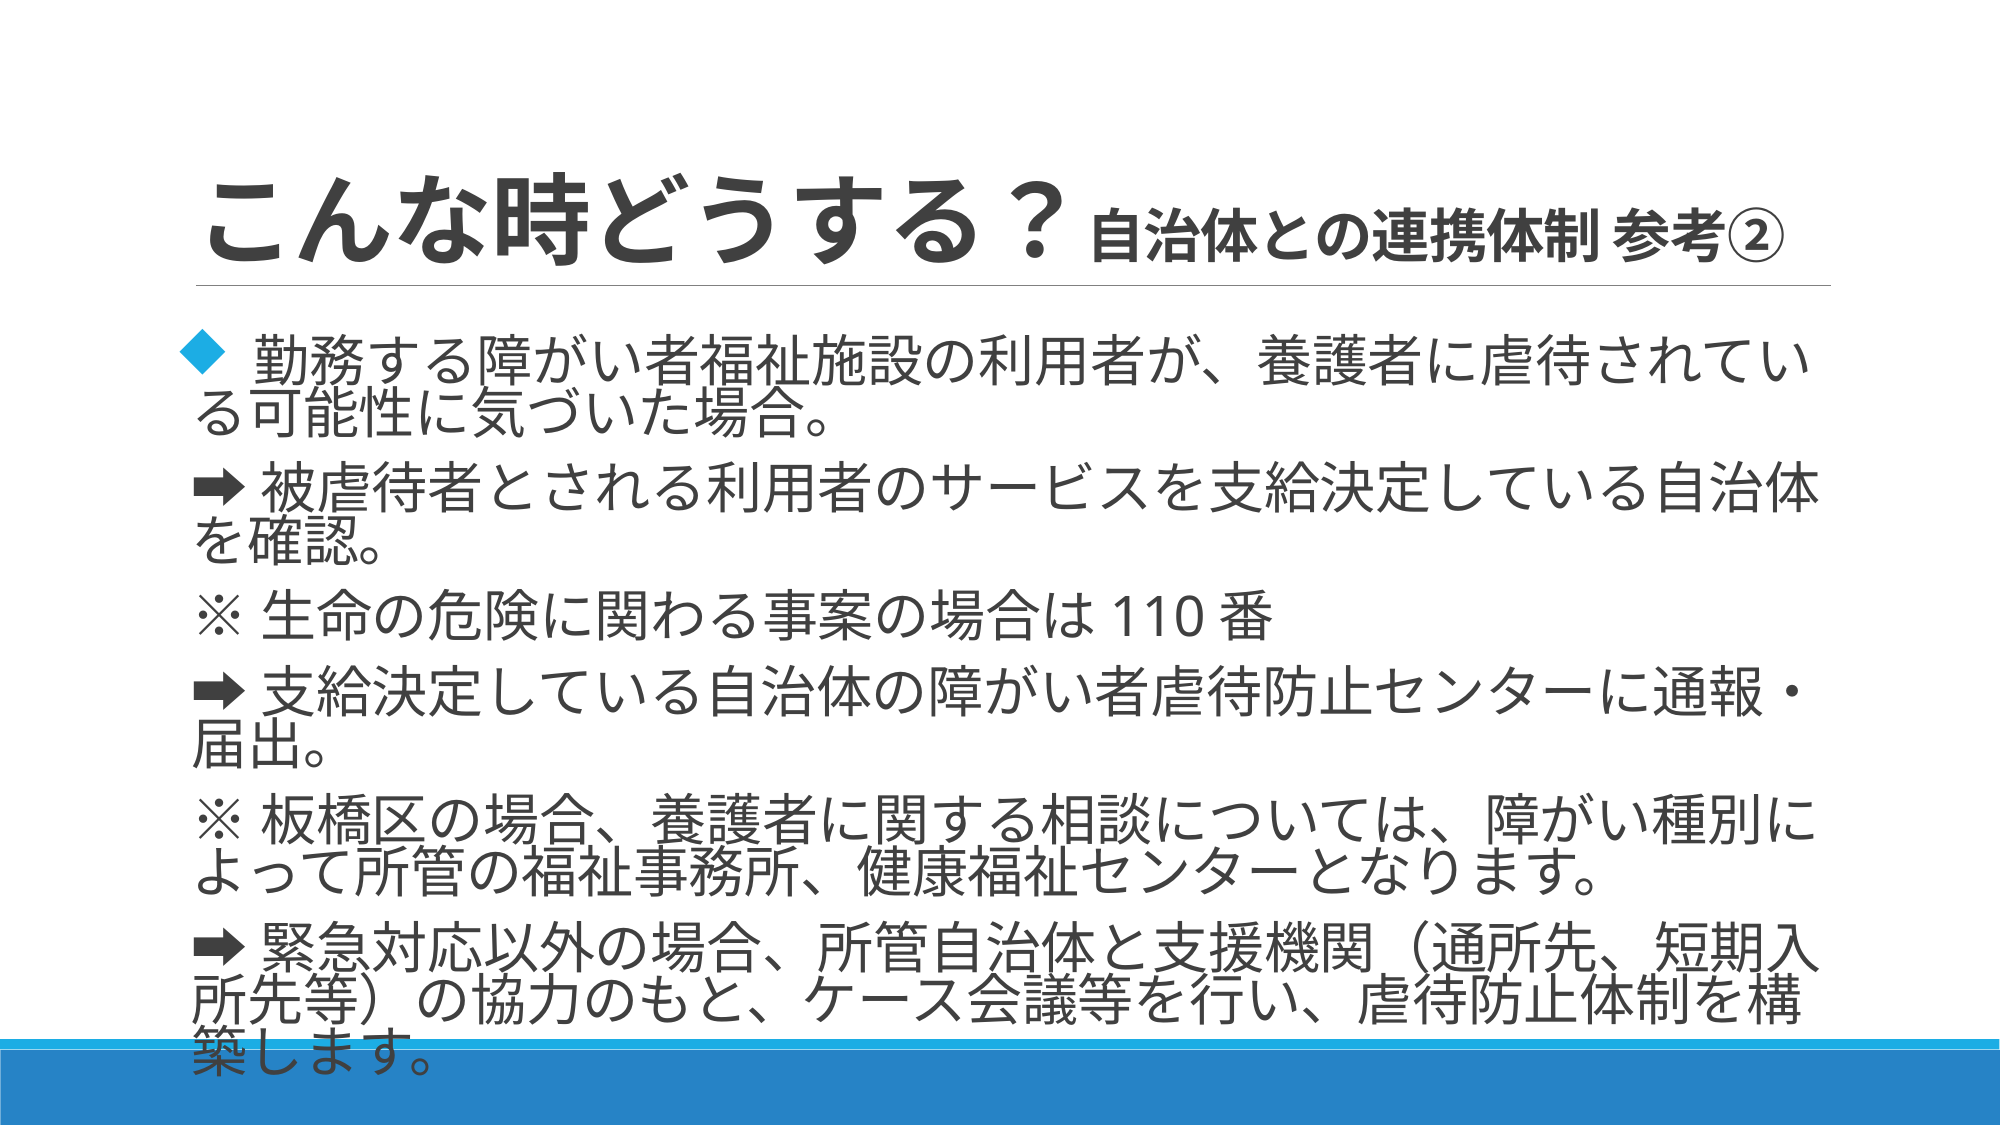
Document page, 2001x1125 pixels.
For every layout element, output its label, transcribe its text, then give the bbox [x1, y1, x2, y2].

list 勤務する障がい者福祉施設の利用者が、養護者に虐待されている可能性に気づいた場合。 ➡被虐待者とされる利用者のサービスを支給決定している自治体を確認。 ※生命の危険に関わる事案の場合は110番 ➡支給決定している自治体の障がい者虐待防止センターに通報・届出。 ※板橋区の場合、養護者に関する相談については、障がい種別によって所管の福祉事務所、健康福祉センターとなります。 ➡緊急対応以外の場合、所管自治体と支援機関（通所先、短期入所先等）の協力のもと、ケース会議等を行い、虐待防止体制を構築します。 [174, 254, 1825, 1096]
title こんな時どうする？自治体との連携体制 参考② [180, 47, 1830, 285]
